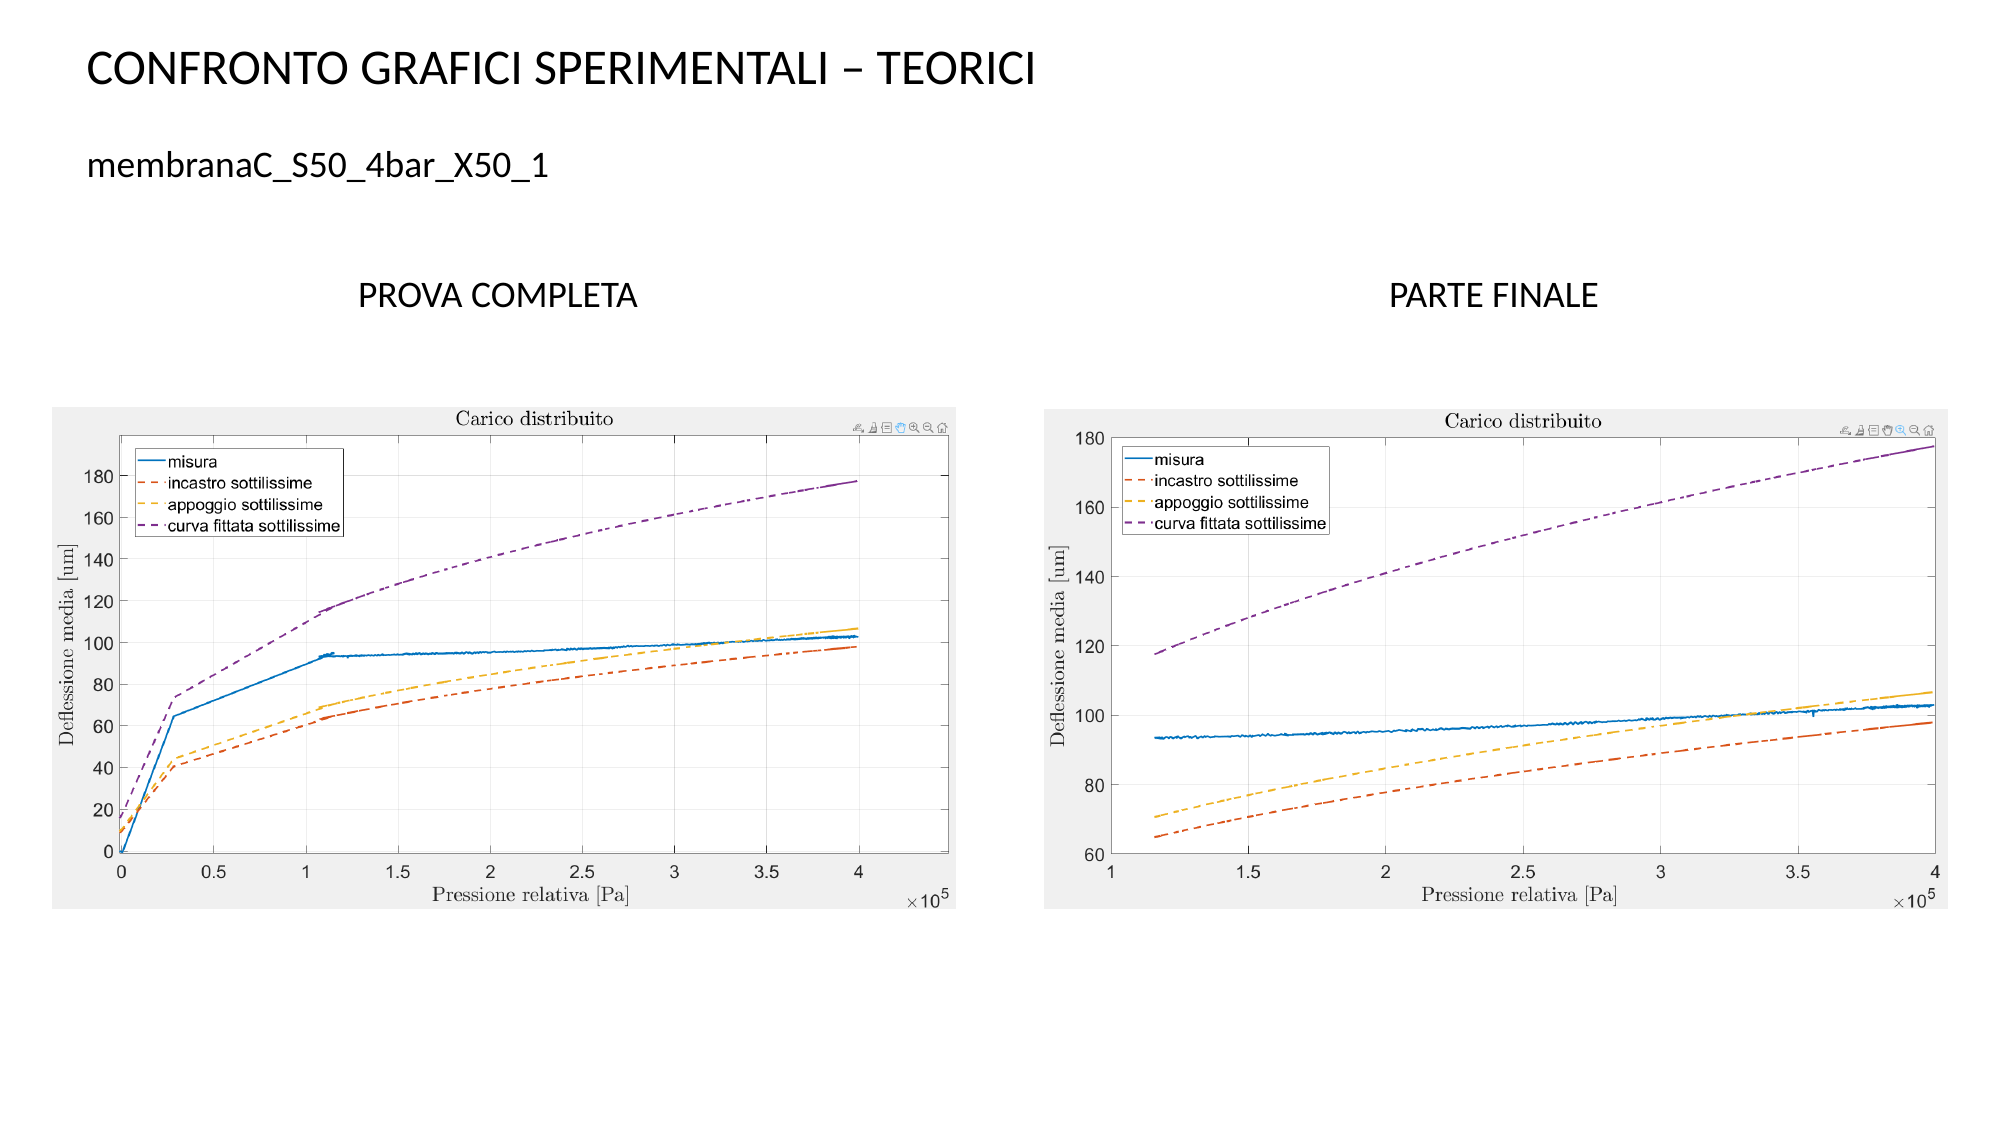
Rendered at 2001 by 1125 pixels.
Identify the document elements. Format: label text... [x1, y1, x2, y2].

text_box PARTE FINALE [1374, 262, 1618, 323]
picture [52, 407, 956, 910]
picture [1044, 409, 1948, 910]
text_box CONFRONTO GRAFICI SPERIMENTALI – TEORICI membranaC_S50_4bar_X50_1 [71, 27, 1182, 193]
text_box PROVA COMPLETA [343, 262, 665, 322]
